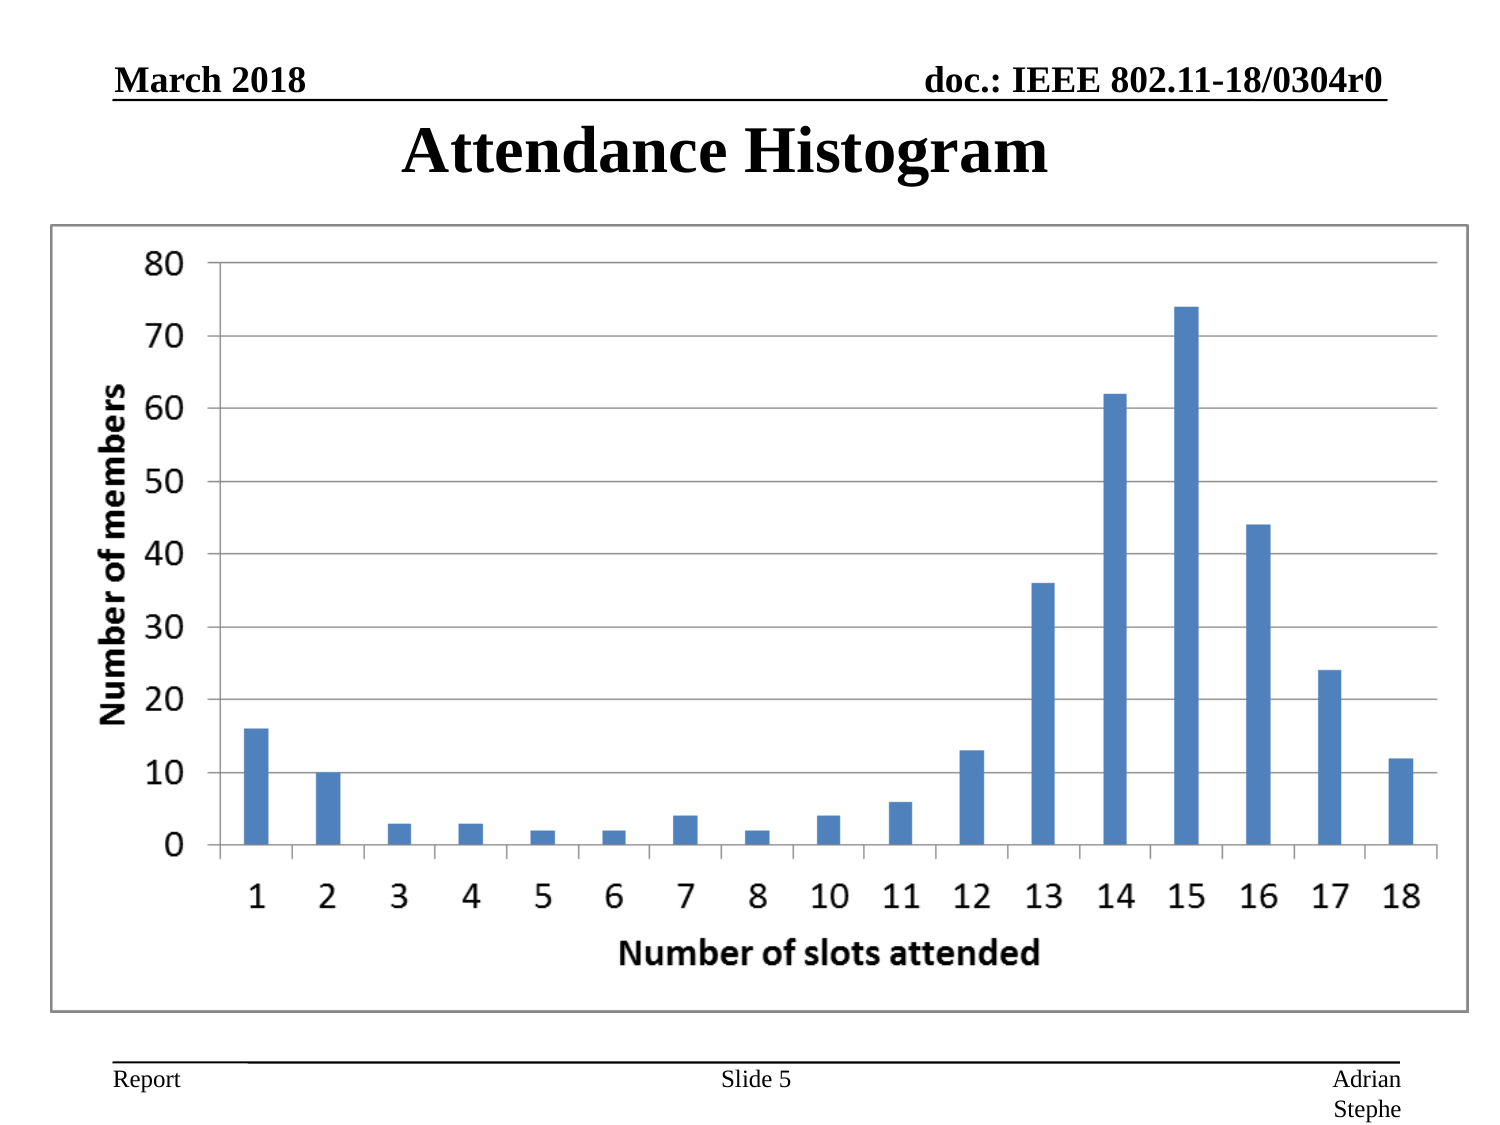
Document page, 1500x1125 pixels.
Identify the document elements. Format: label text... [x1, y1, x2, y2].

title Attendance Histogram [88, 111, 1364, 223]
picture [49, 224, 1470, 1013]
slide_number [114, 54, 374, 101]
slide_number Slide 5 [711, 1061, 801, 1093]
footer Adrian Stephens, Intel Corporation [1324, 1061, 1402, 1093]
